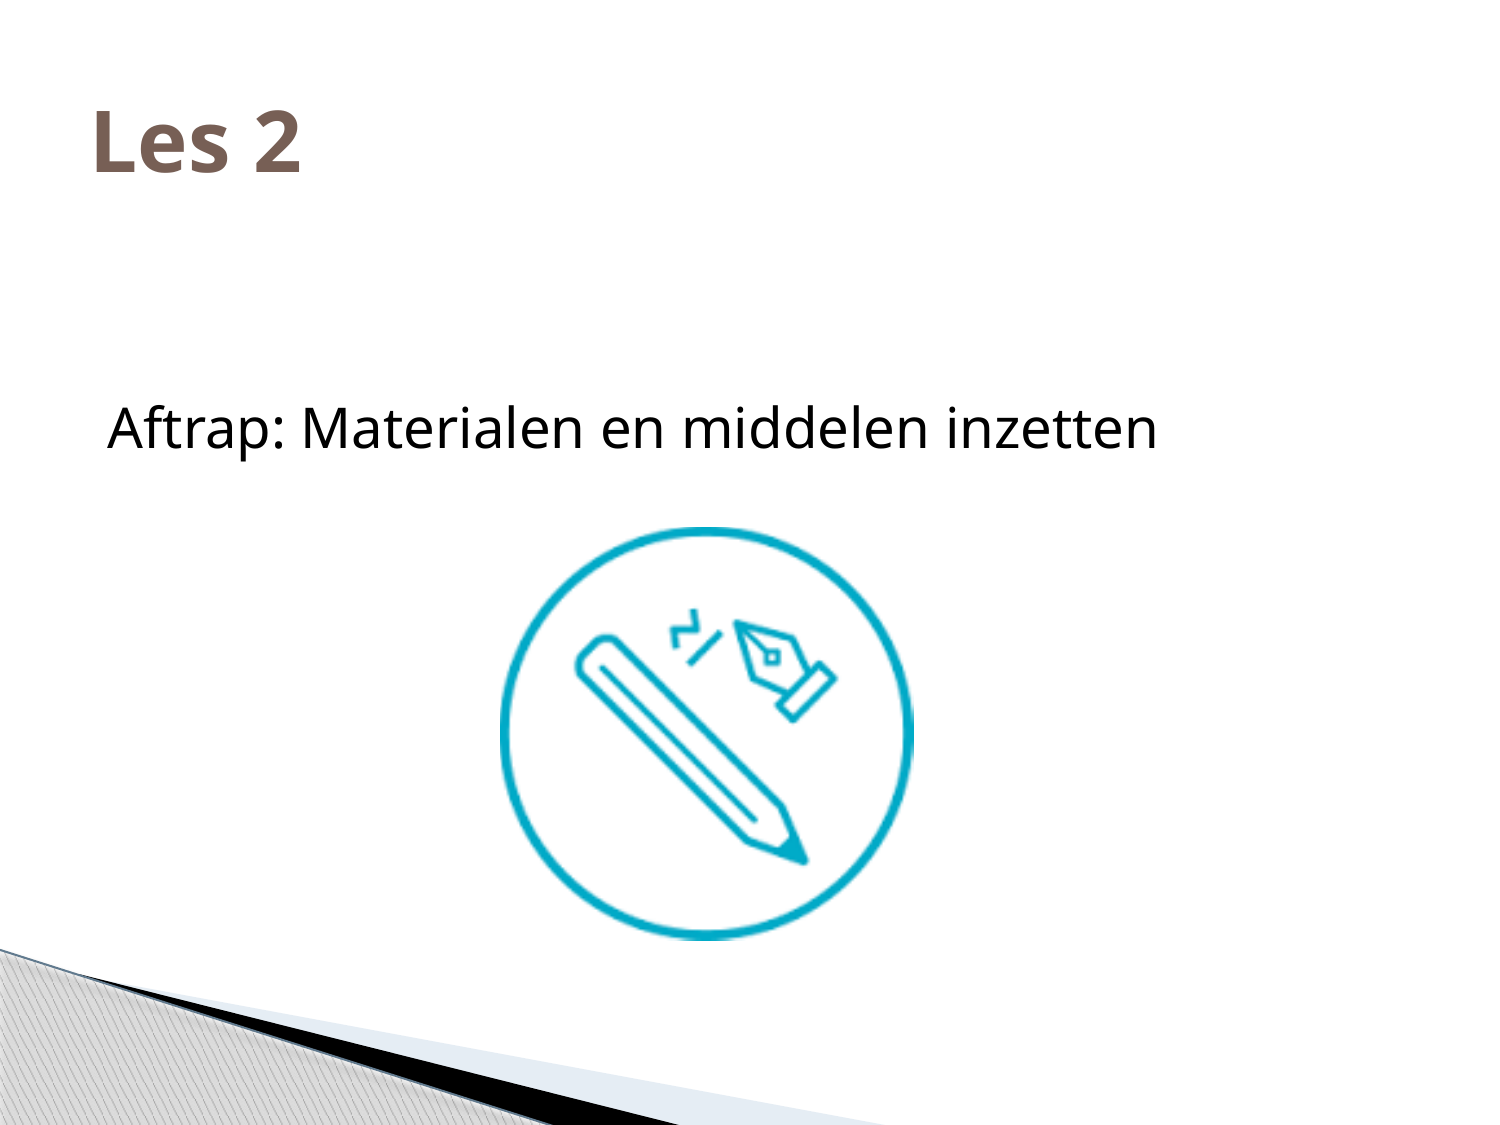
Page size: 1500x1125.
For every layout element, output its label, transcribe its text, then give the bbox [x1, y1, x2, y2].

title Les 2 [75, 45, 1425, 233]
list Aftrap: Materialen en middelen inzetten [75, 385, 1425, 986]
picture [499, 526, 914, 941]
